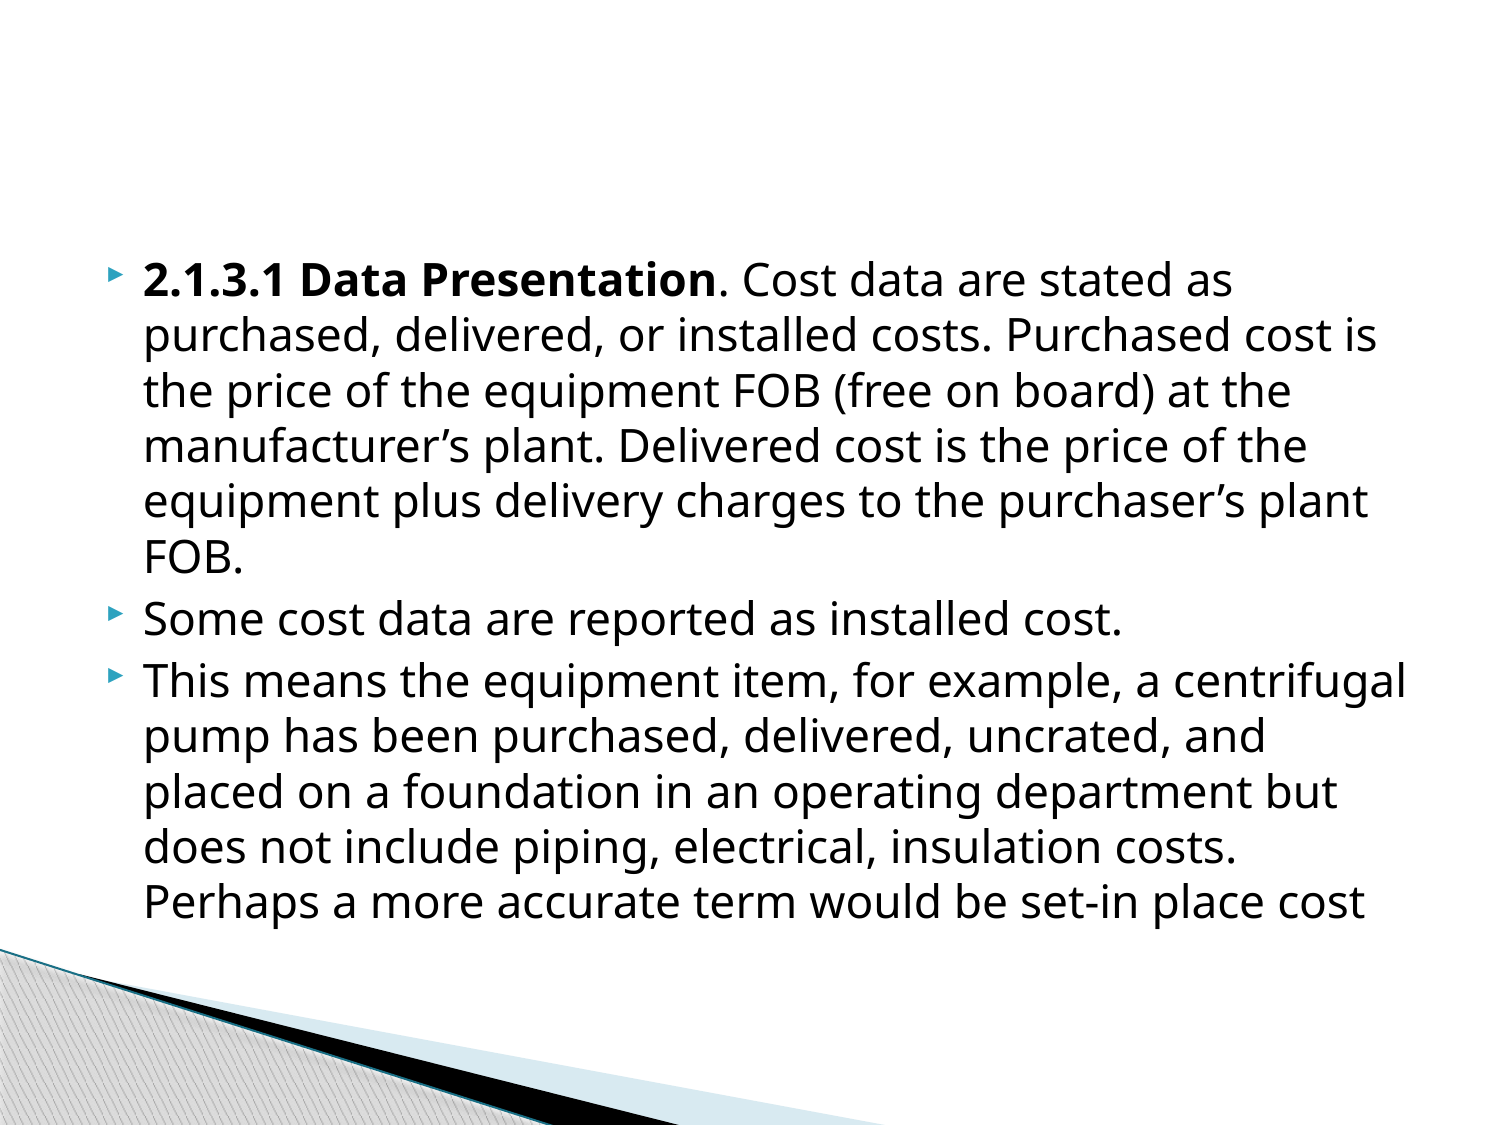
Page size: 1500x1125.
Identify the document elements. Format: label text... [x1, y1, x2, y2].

list 2.1.3.1 Data Presentation. Cost data are stated as purchased, delivered, or installed costs. Purchased cost is the price of the equipment FOB (free on board) at the manufacturer’s plant. Delivered cost is the price of the equipment plus delivery charges to the purchaser’s plant FOB. Some cost data are reported as installed cost. This means the equipment item, for example, a centrifugal pump has been purchased, delivered, uncrated, and placed on a foundation in an operating department but does not include piping, electrical, insulation costs. Perhaps a more accurate term would be set-in place cost [75, 243, 1425, 986]
